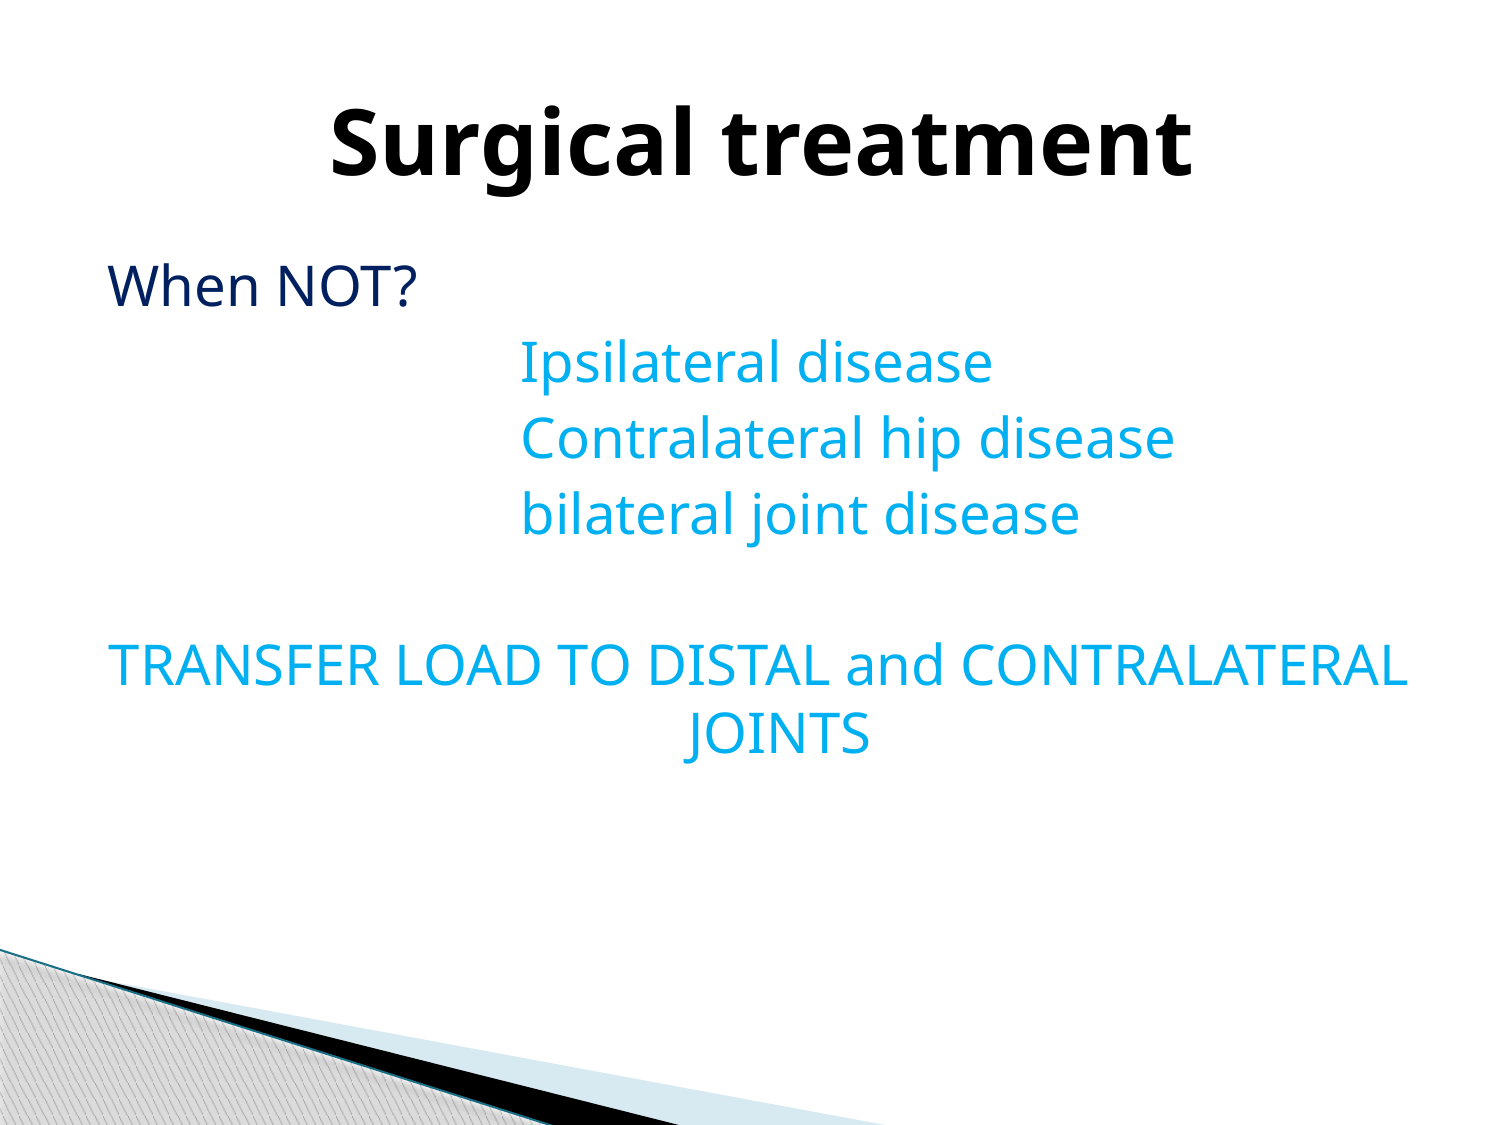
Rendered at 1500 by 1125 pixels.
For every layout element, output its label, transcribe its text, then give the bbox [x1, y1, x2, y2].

title Surgical treatment [75, 45, 1425, 233]
list When NOT? Ipsilateral disease Contralateral hip disease bilateral joint disease TRANSFER LOAD TO DISTAL and CONTRALATERAL JOINTS [75, 243, 1425, 986]
